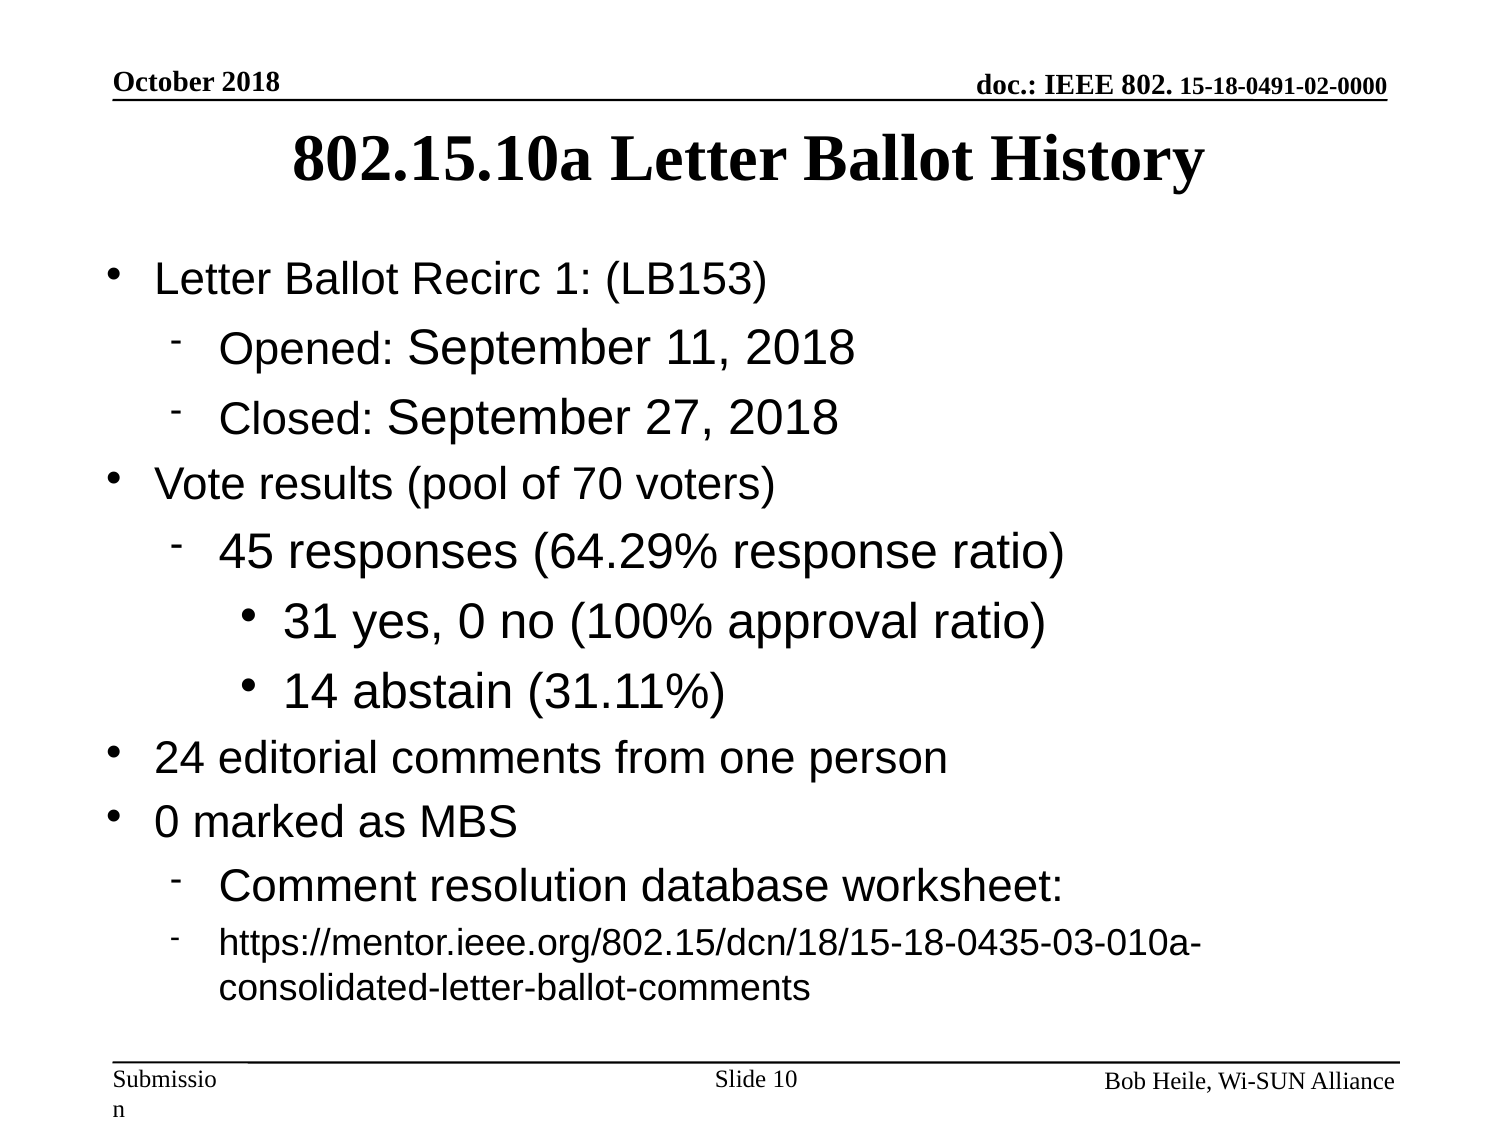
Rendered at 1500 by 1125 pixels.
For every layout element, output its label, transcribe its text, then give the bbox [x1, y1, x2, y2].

slide_number Slide 10 [712, 1062, 800, 1093]
footer Bob Heile, Wi-SUN Alliance [1104, 1062, 1413, 1095]
list Letter Ballot Recirc 1: (LB153) Opened: September 11, 2018 Closed: September 27, 2018 Vote results (pool of 70 voters) 45 responses (64.29% response ratio) 31 yes, 0 no (100% approval ratio) 14 abstain (31.11%) 24 editorial comments from one person 0 marked as MBS Comment resolution database worksheet: https://mentor.ieee.org/802.15/dcn/18/15-18-0435-03-010a-consolidated-letter-ballot-comments [75, 241, 1425, 1068]
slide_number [112, 62, 375, 98]
text_box 802.15.10a Letter Ballot History [112, 106, 1388, 232]
